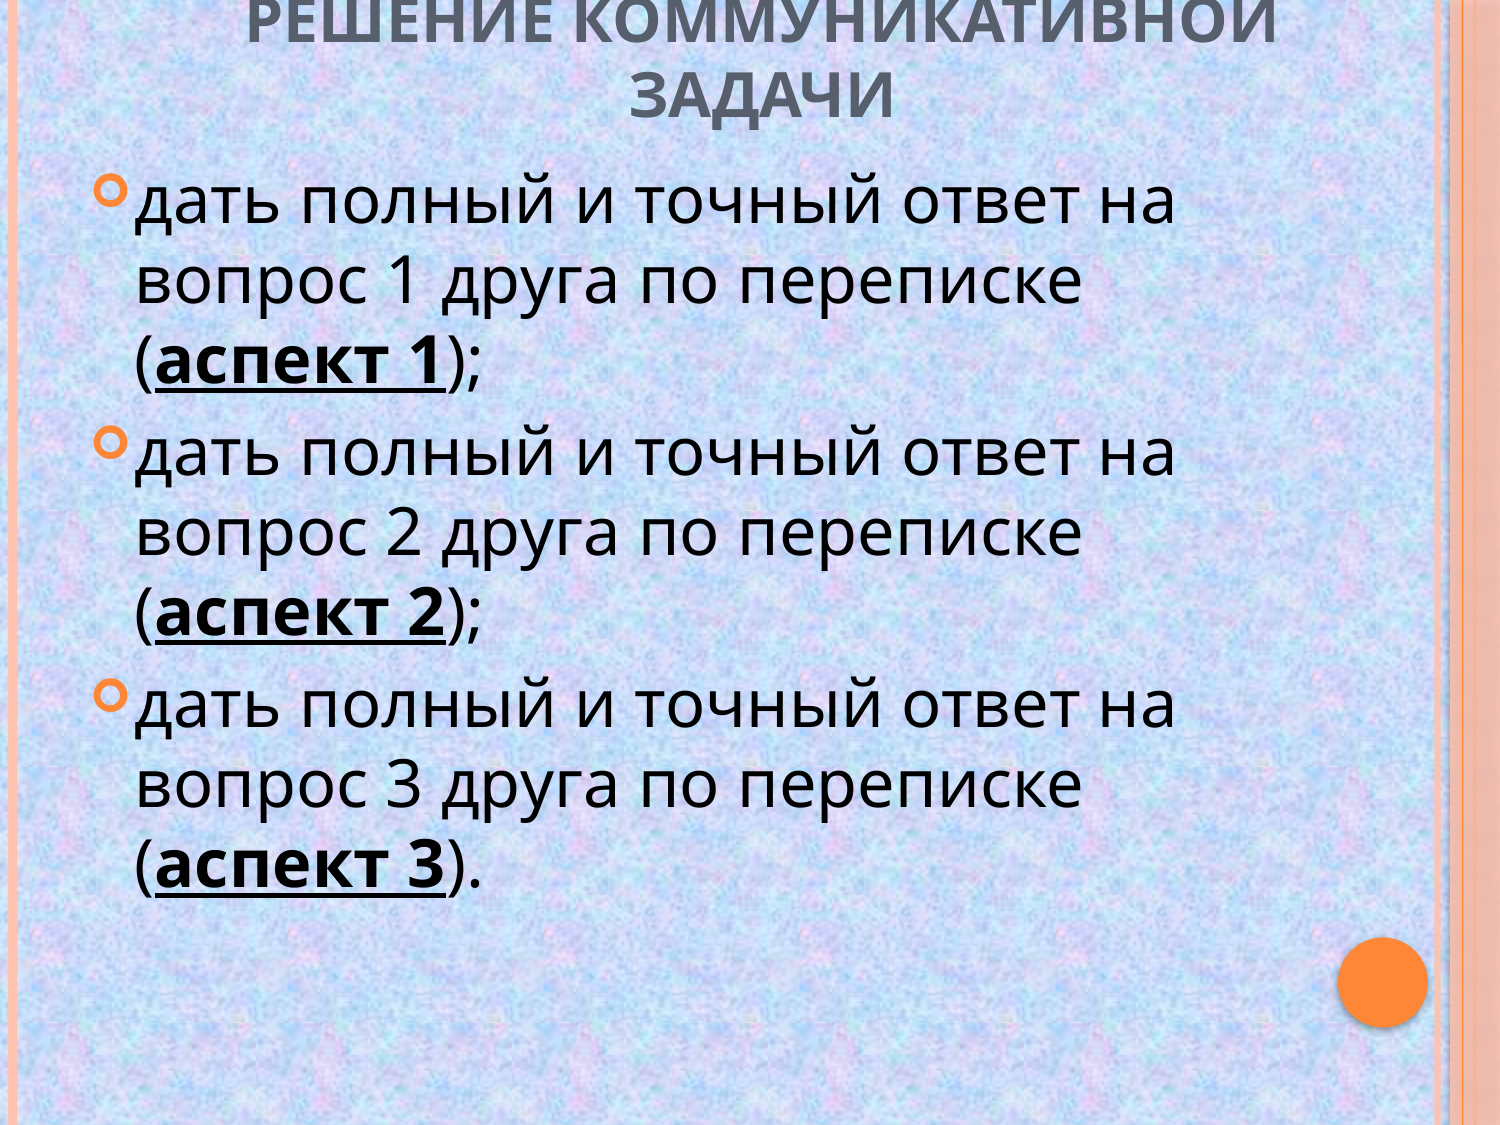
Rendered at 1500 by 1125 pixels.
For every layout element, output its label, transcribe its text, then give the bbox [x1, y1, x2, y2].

list дать полный и точный ответ на вопрос 1 друга по переписке (аспект 1); дать полный и точный ответ на вопрос 2 друга по переписке (аспект 2); дать полный и точный ответ на вопрос 3 друга по переписке (аспект 3). [75, 149, 1300, 1062]
picture [0, 0, 7, 1125]
title Решение коммуникативной задачи [100, 54, 1425, 138]
picture [18, 0, 1434, 1125]
picture [1441, 0, 1449, 1125]
